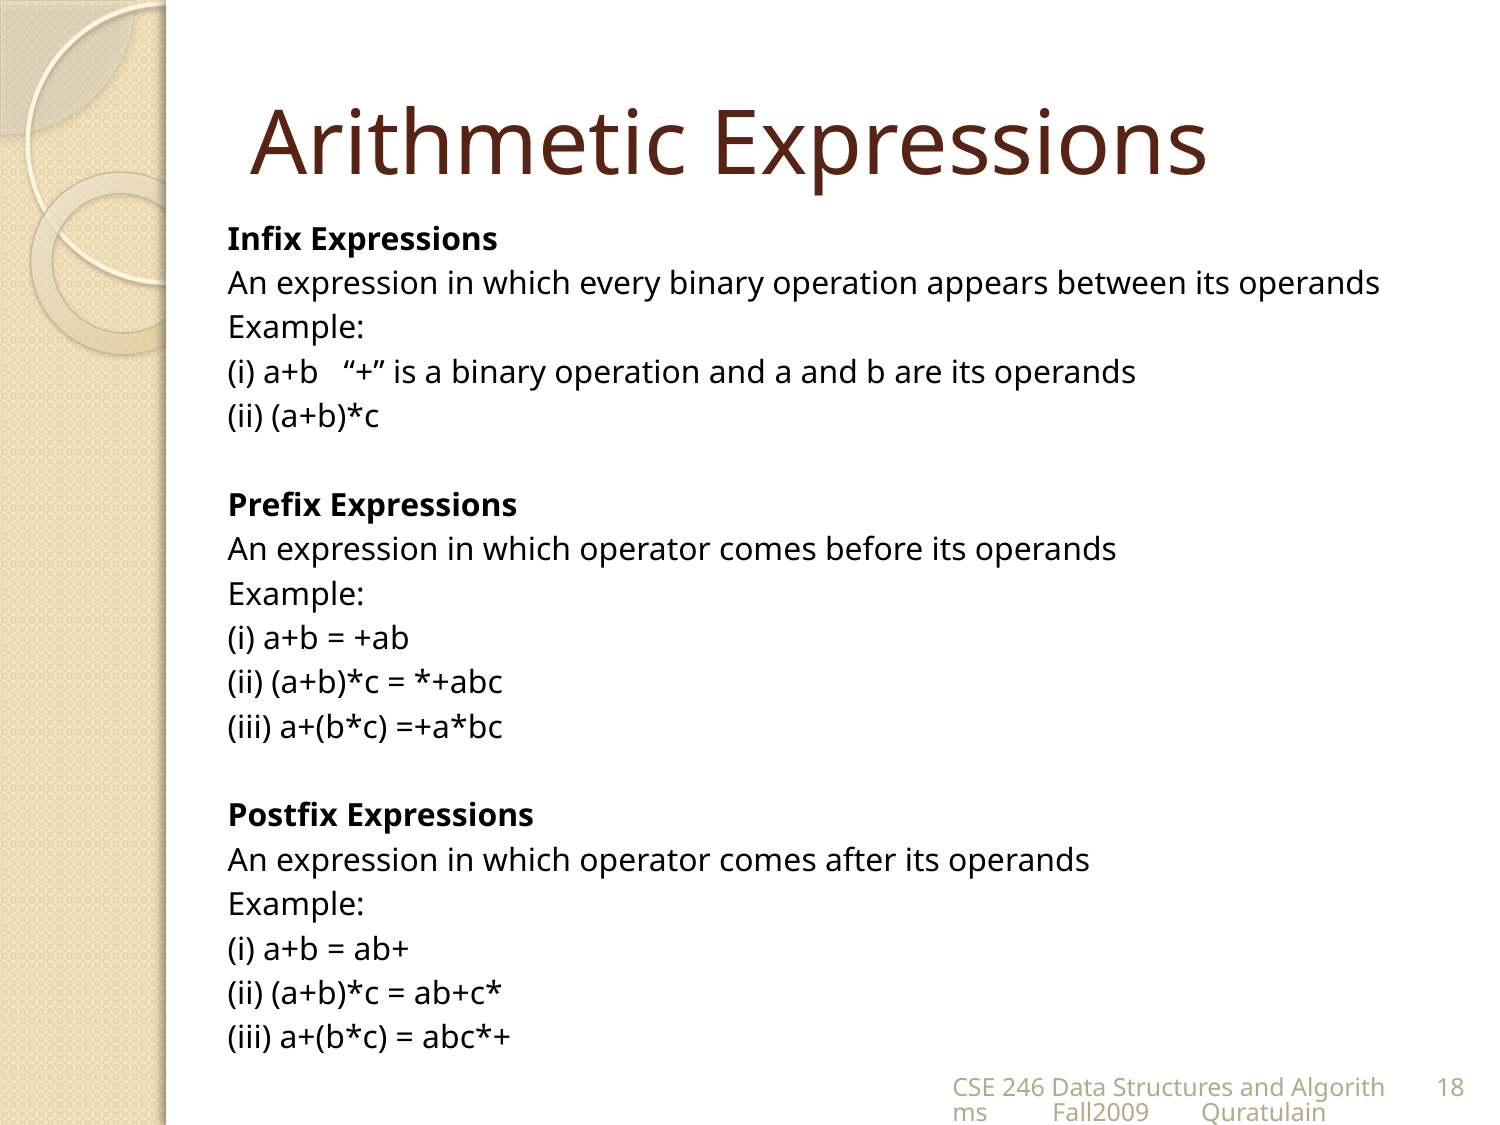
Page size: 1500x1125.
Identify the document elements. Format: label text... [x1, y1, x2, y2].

list Infix Expressions An expression in which every binary operation appears between its operands Example: (i) a+b “+” is a binary operation and a and b are its operands (ii) (a+b)*c Prefix Expressions An expression in which operator comes before its operands Example: (i) a+b = +ab (ii) (a+b)*c = *+abc (iii) a+(b*c) =+a*bc Postfix Expressions An expression in which operator comes after its operands Example: (i) a+b = ab+ (ii) (a+b)*c = ab+c* (iii) a+(b*c) = abc*+ [199, 210, 1466, 1079]
slide_number 18 [1413, 1034, 1488, 1113]
title Arithmetic Expressions [235, 45, 1466, 210]
footer CSE 246 Data Structures and Algorithms Fall2009 Quratulain [937, 1034, 1413, 1113]
